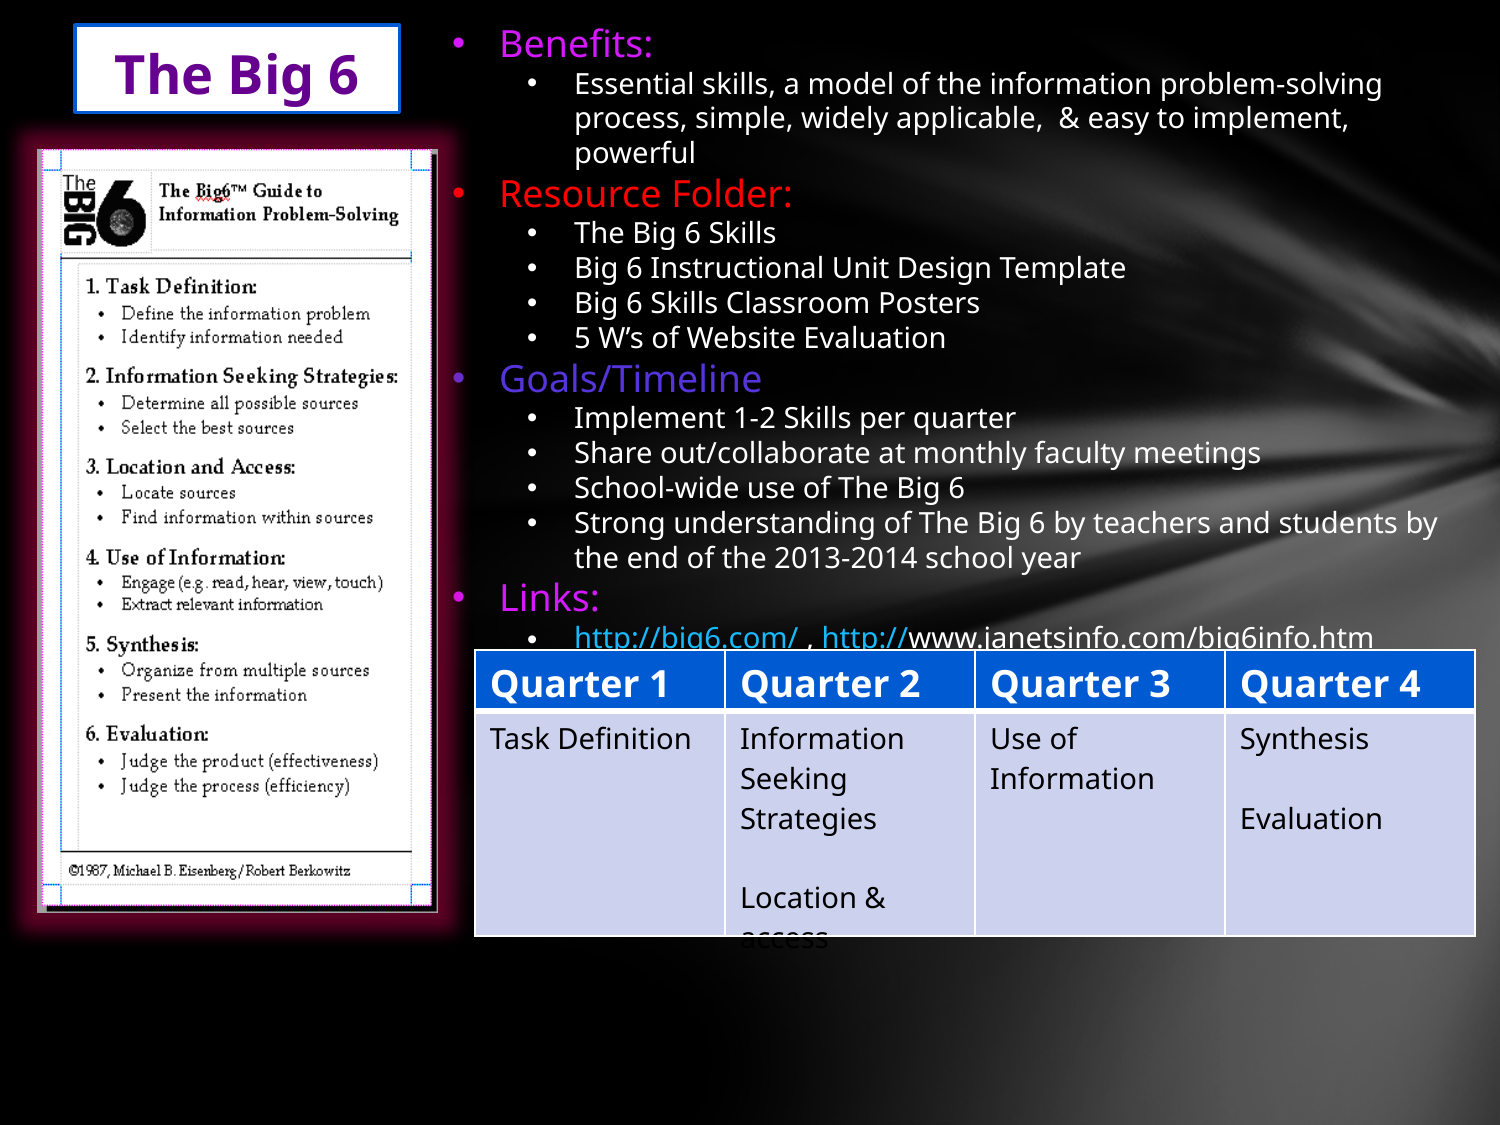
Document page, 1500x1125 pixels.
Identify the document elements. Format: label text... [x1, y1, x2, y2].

table_header Quarter 4 [1226, 651, 1474, 708]
table_cell Use of Information [976, 714, 1224, 935]
title The Big 6 [73, 23, 401, 114]
table_cell Information Seeking Strategies Location & access [726, 714, 974, 935]
table_cell Task Definition [476, 714, 724, 935]
picture [37, 149, 438, 913]
title The Big 6 [437, 121, 466, 837]
table_cell Synthesis Evaluation [1226, 714, 1474, 935]
table_header Quarter 1 [476, 651, 724, 708]
text_box Benefits: Essential skills, a model of the information problem-solving process, simple, widely applicable, & easy to implement, powerful Resource Folder: The Big 6 Skills Big 6 Instructional Unit Design Template Big 6 Skills Classroom Posters 5 W’s of Website Evaluation Goals/Timeline Implement 1-2 Skills per quarter Share out/collaborate at monthly faculty meetings School-wide use of The Big 6 Strong understanding of The Big 6 by teachers and students by the end of the 2013-2014 school year Links: http://big6.com/ , http://www.janetsinfo.com/big6info.htm [437, 12, 1488, 837]
table_header Quarter 2 [726, 651, 974, 708]
table_header Quarter 3 [976, 651, 1224, 708]
